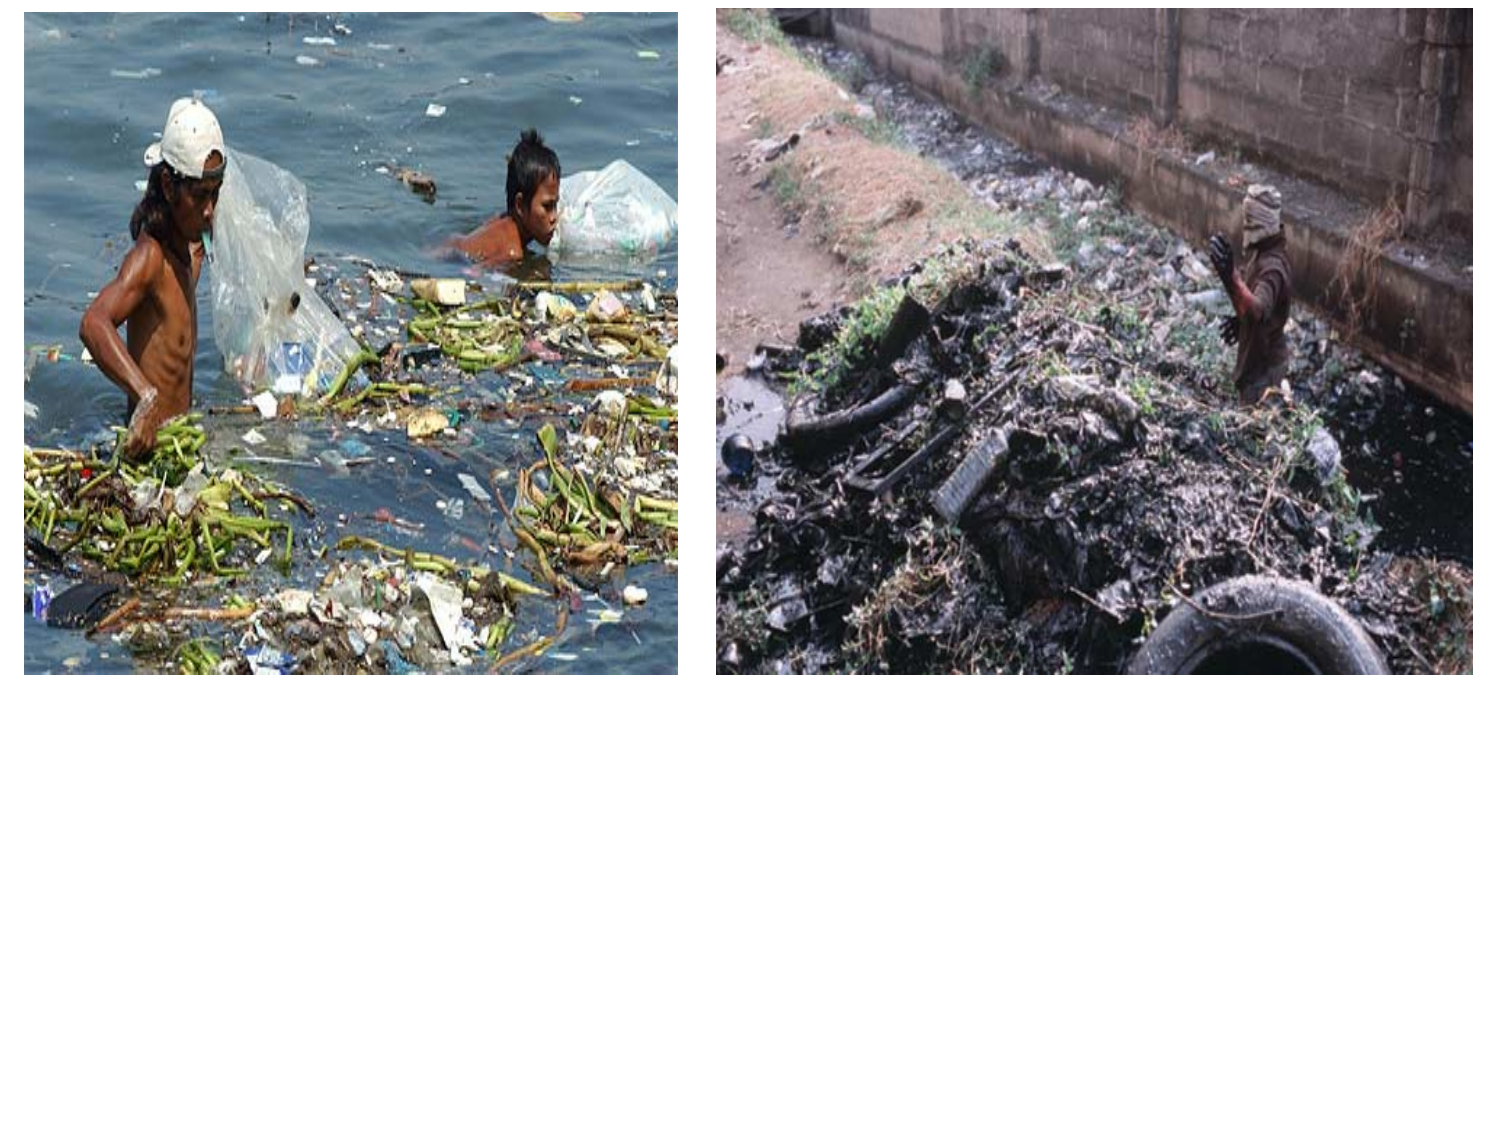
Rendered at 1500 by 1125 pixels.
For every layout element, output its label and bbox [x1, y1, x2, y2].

picture [24, 12, 679, 676]
picture [716, 8, 1473, 676]
